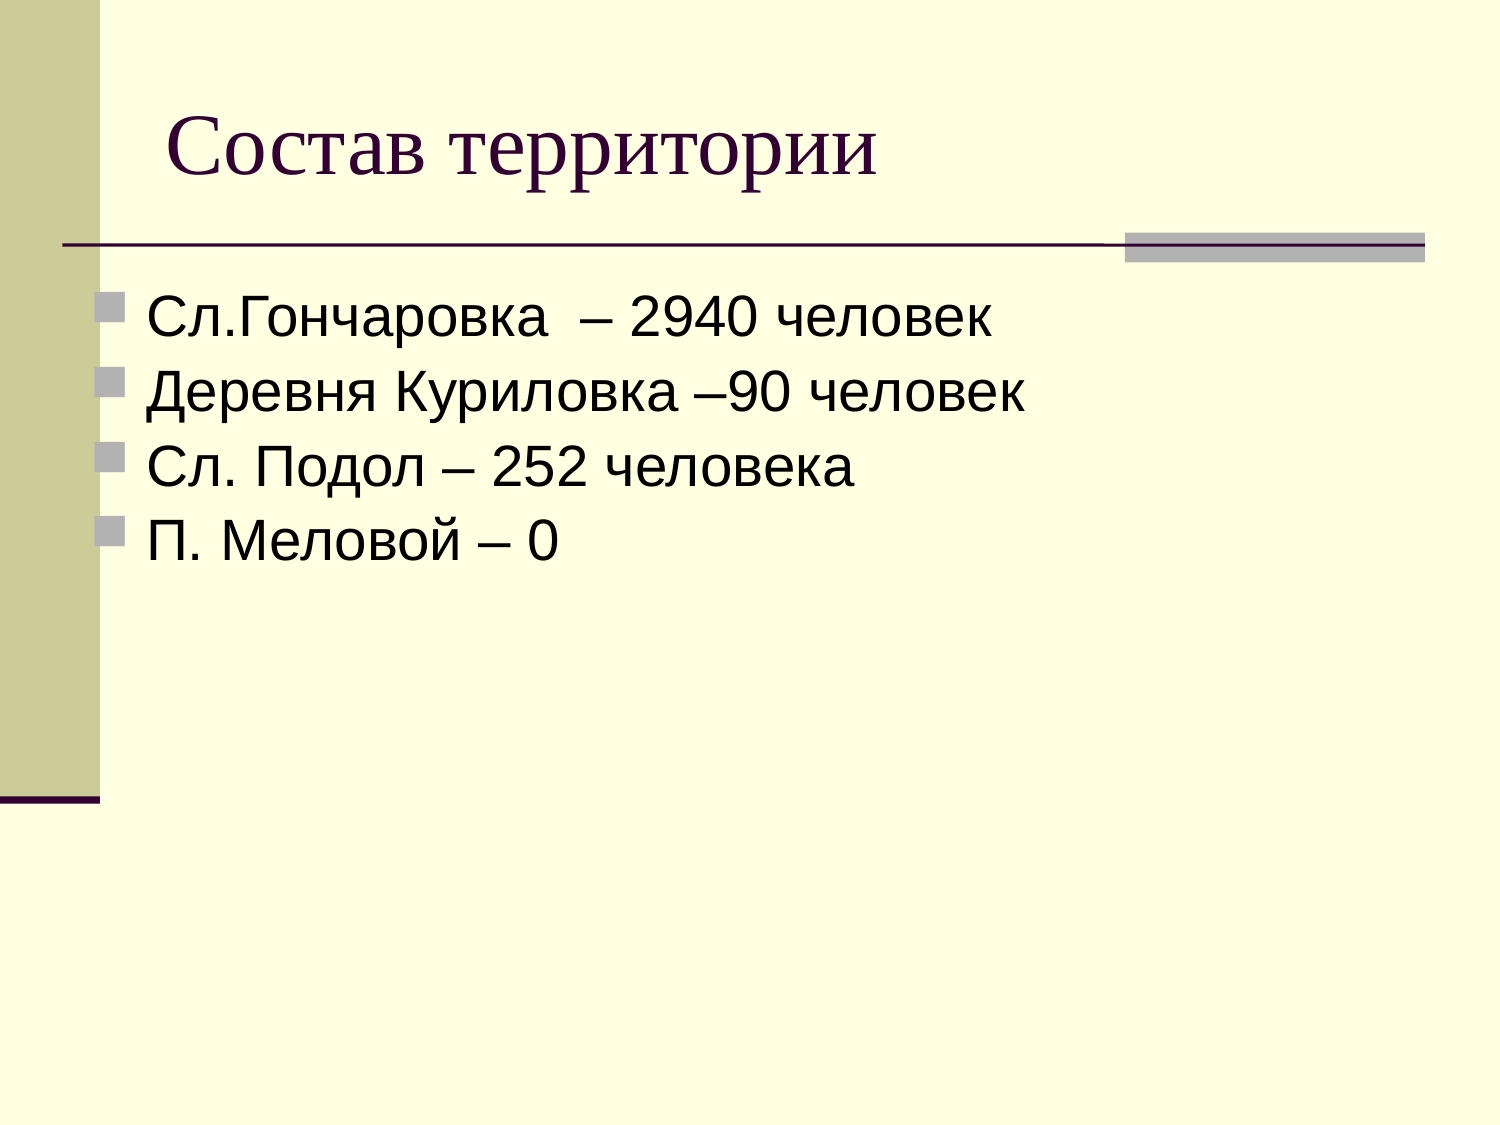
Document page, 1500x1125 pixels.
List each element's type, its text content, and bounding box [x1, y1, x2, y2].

list Сл.Гончаровка – 2940 человек Деревня Куриловка –90 человек Сл. Подол – 252 человека П. Меловой – 0 [74, 278, 1426, 598]
title Состав территории [149, 45, 1426, 234]
